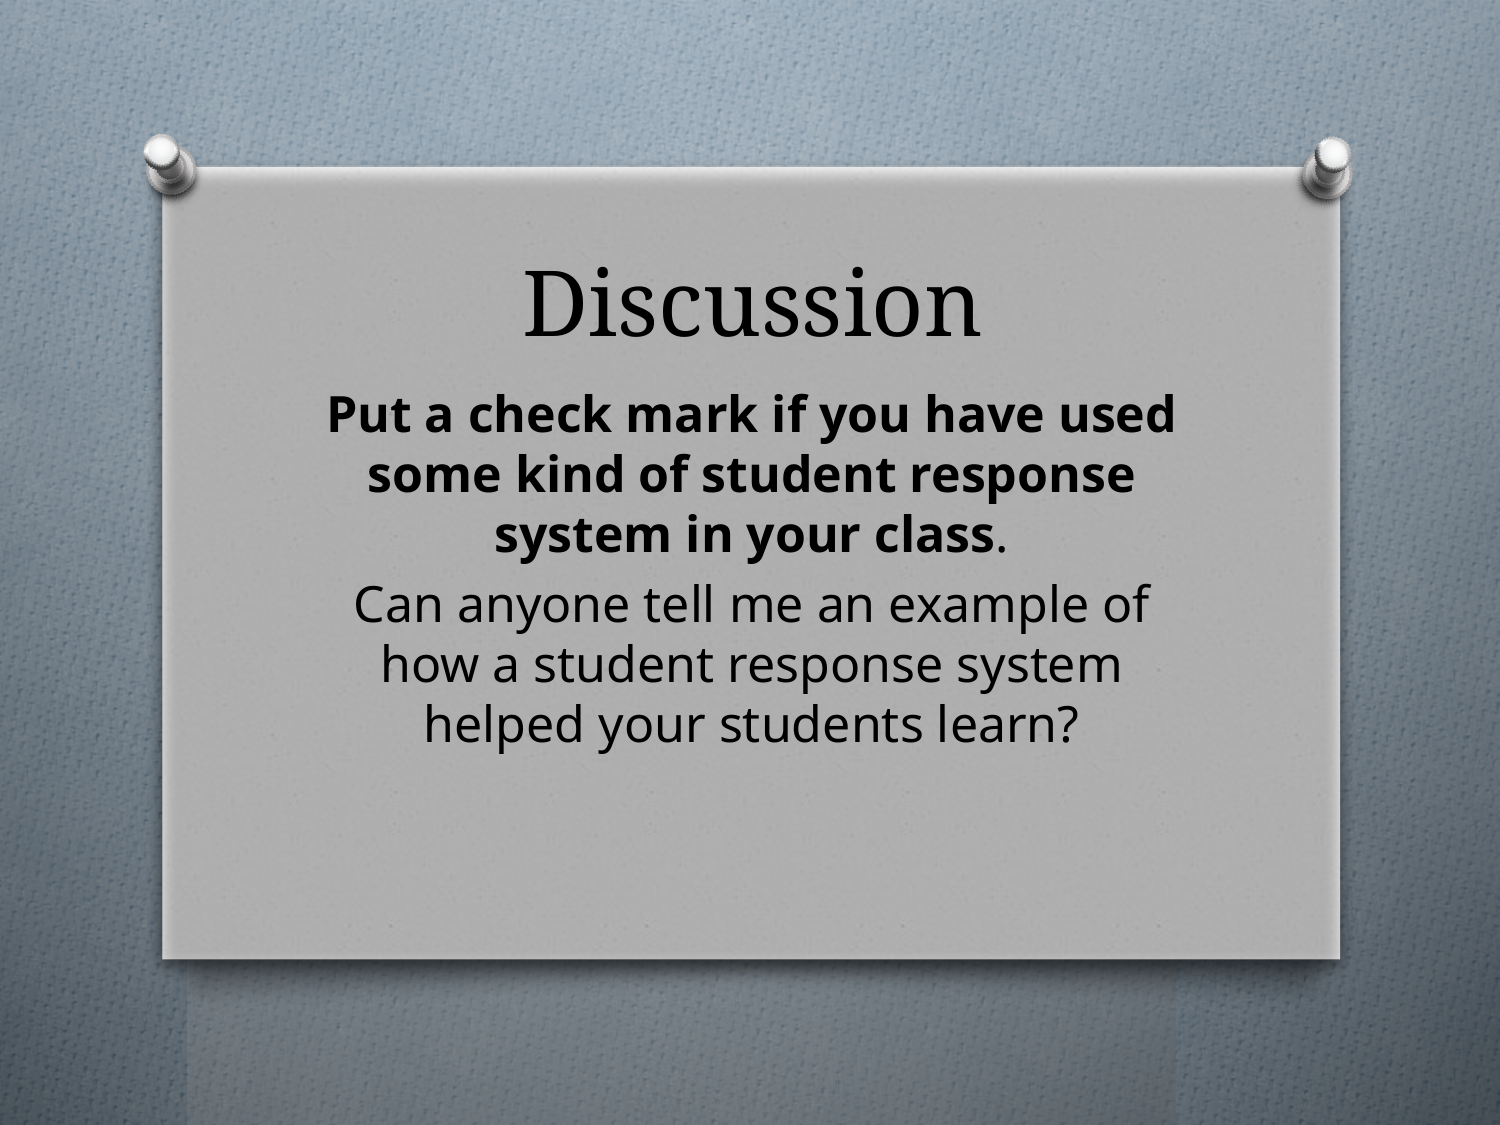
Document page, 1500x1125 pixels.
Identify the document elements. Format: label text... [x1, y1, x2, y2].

picture [112, 100, 235, 224]
title Discussion [283, 237, 1223, 363]
subtitle Put a check mark if you have used some kind of student response system in your class. Can anyone tell me an example of how a student response system helped your students learn? [283, 375, 1221, 863]
picture [1274, 109, 1396, 230]
